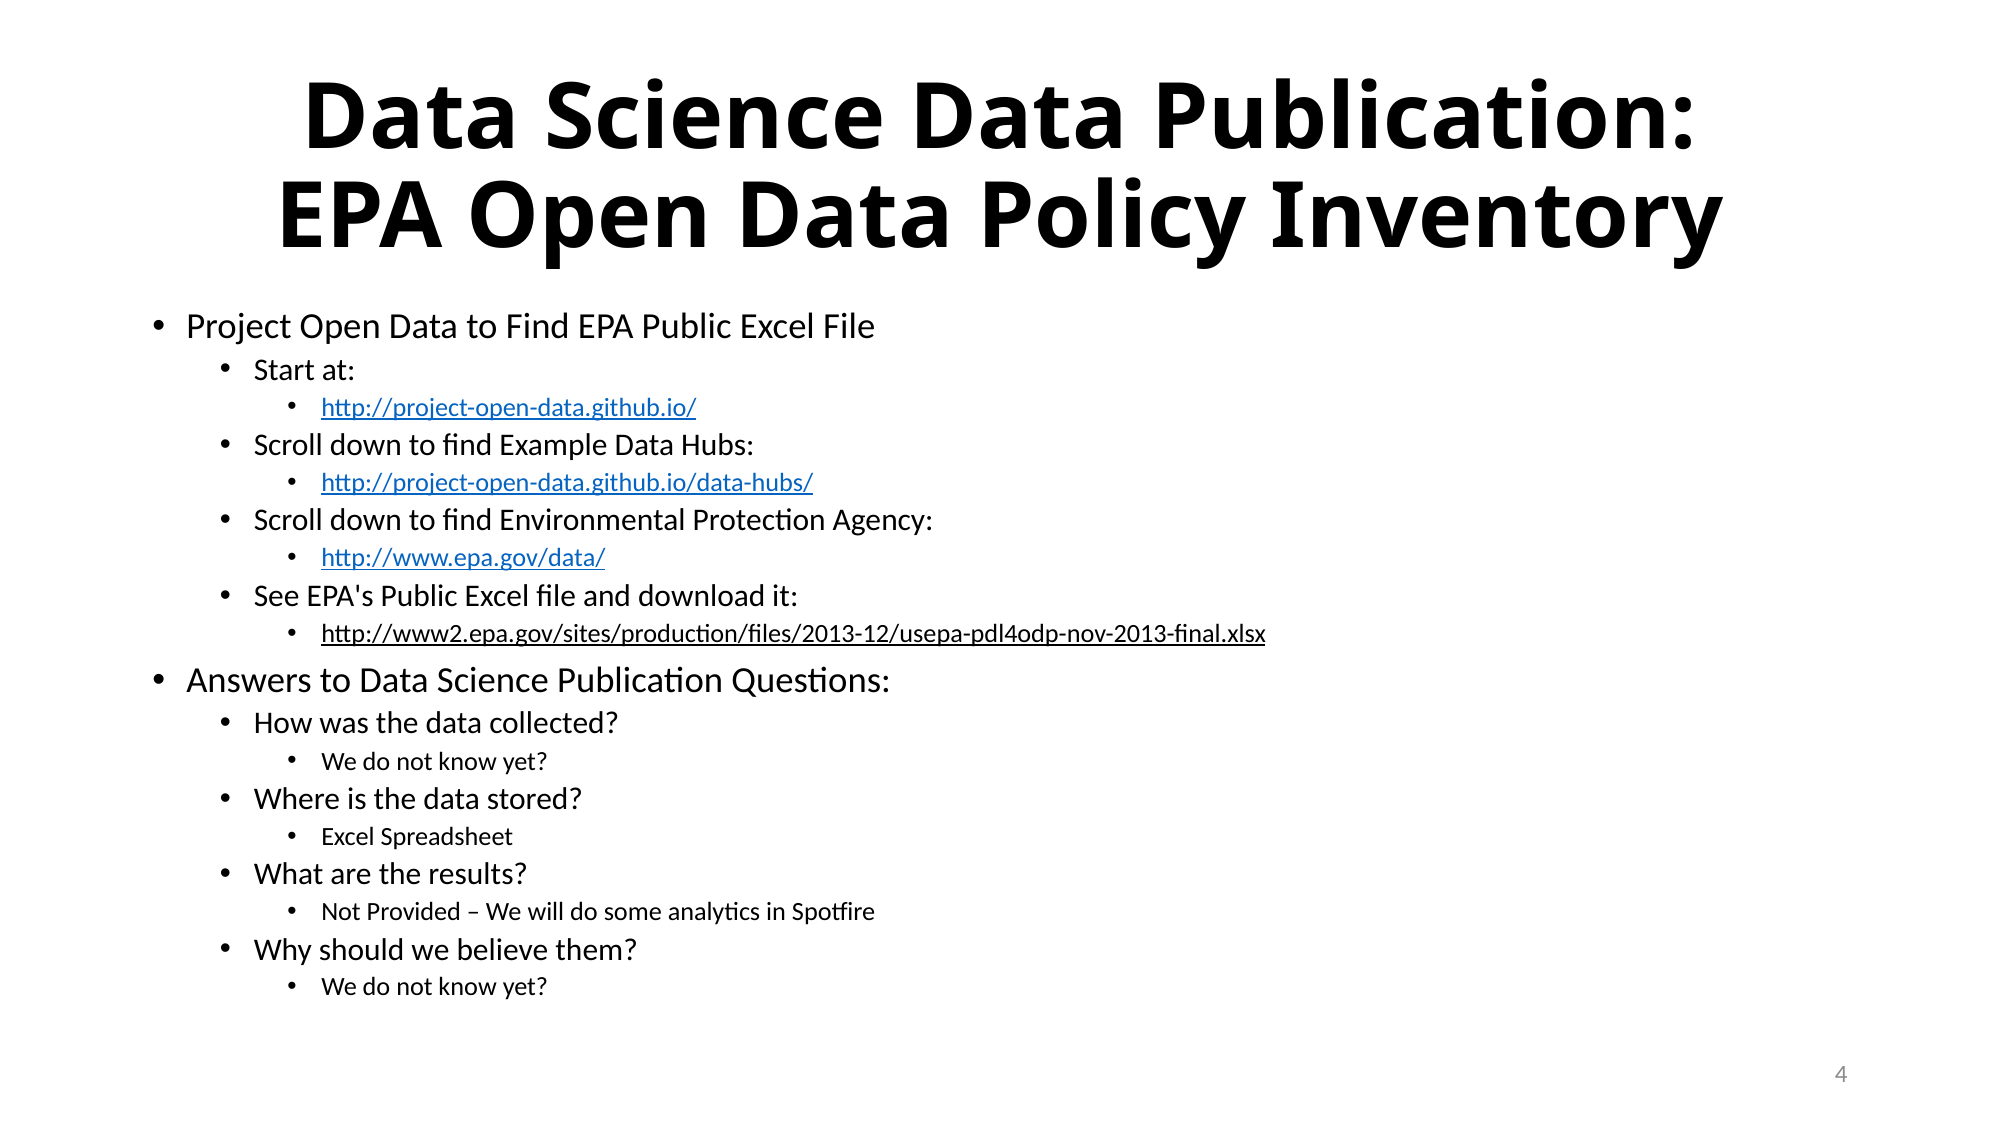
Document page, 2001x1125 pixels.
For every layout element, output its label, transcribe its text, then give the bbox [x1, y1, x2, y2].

list Project Open Data to Find EPA Public Excel File Start at: http://project-open-data.github.io/ Scroll down to find Example Data Hubs: http://project-open-data.github.io/data-hubs/ Scroll down to find Environmental Protection Agency: http://www.epa.gov/data/ See EPA's Public Excel file and download it: http://www2.epa.gov/sites/production/files/2013-12/usepa-pdl4odp-nov-2013-final.xlsx Answers to Data Science Publication Questions: How was the data collected? We do not know yet? Where is the data stored? Excel Spreadsheet What are the results? Not Provided – We will do some analytics in Spotfire Why should we believe them? We do not know yet? [137, 299, 1863, 1014]
title Data Science Data Publication: EPA Open Data Policy Inventory [137, 59, 1863, 278]
slide_number 4 [1412, 1042, 1863, 1103]
